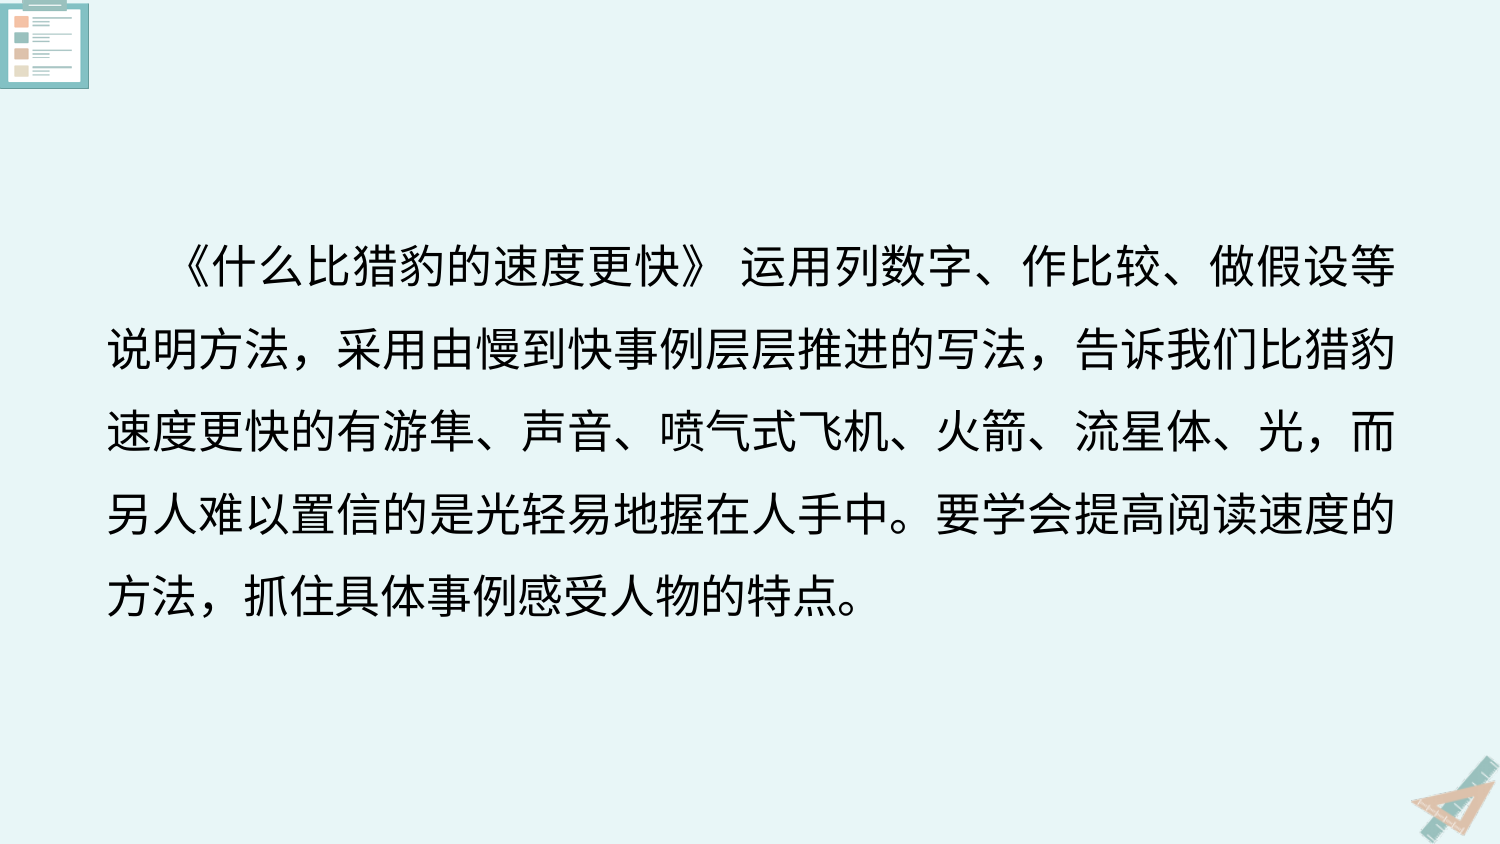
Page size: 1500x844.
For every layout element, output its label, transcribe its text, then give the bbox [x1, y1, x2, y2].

picture [1411, 755, 1500, 844]
picture [0, 0, 89, 89]
text_box 《什么比猎豹的速度更快》 运用列数字、作比较、做假设等说明方法，采用由慢到快事例层层推进的写法，告诉我们比猎豹速度更快的有游隼、声音、喷气式飞机、火箭、流星体、光，而另人难以置信的是光轻易地握在人手中。要学会提高阅读速度的方法，抓住具体事例感受人物的特点。 [45, 203, 1413, 630]
